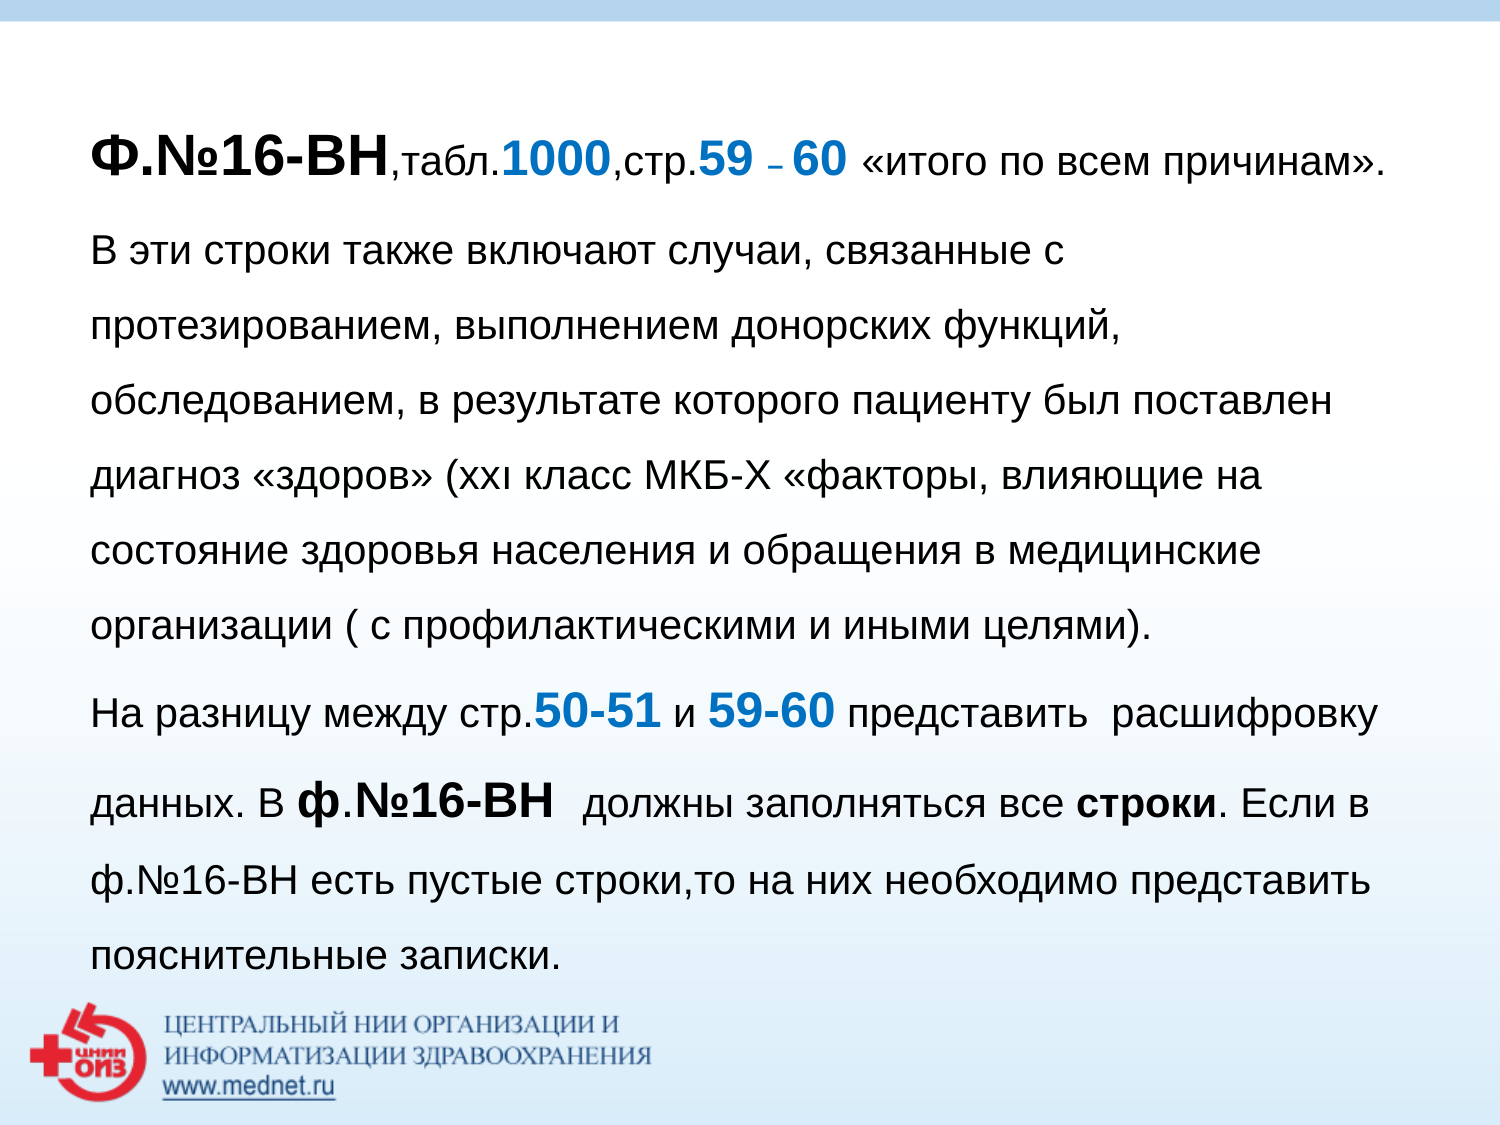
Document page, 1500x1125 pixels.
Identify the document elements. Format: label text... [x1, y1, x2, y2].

picture [0, 0, 1500, 1125]
list Ф.№16-ВН,табл.1000,стр.59 – 60 «итого по всем причинам». В эти строки также включают случаи, связанные с протезированием, выполнением донорских функций, обследованием, в результате которого пациенту был поставлен диагноз «здоров» (ххı класс МКБ-Х «факторы, влияющие на состояние здоровья населения и обращения в медицинские организации ( с профилактическими и иными целями). На разницу между стр.50-51 и 59-60 представить расшифровку данных. В ф.№16-ВН должны заполняться все строки. Если в ф.№16-ВН есть пустые строки,то на них необходимо представить пояснительные записки. [75, 75, 1425, 963]
